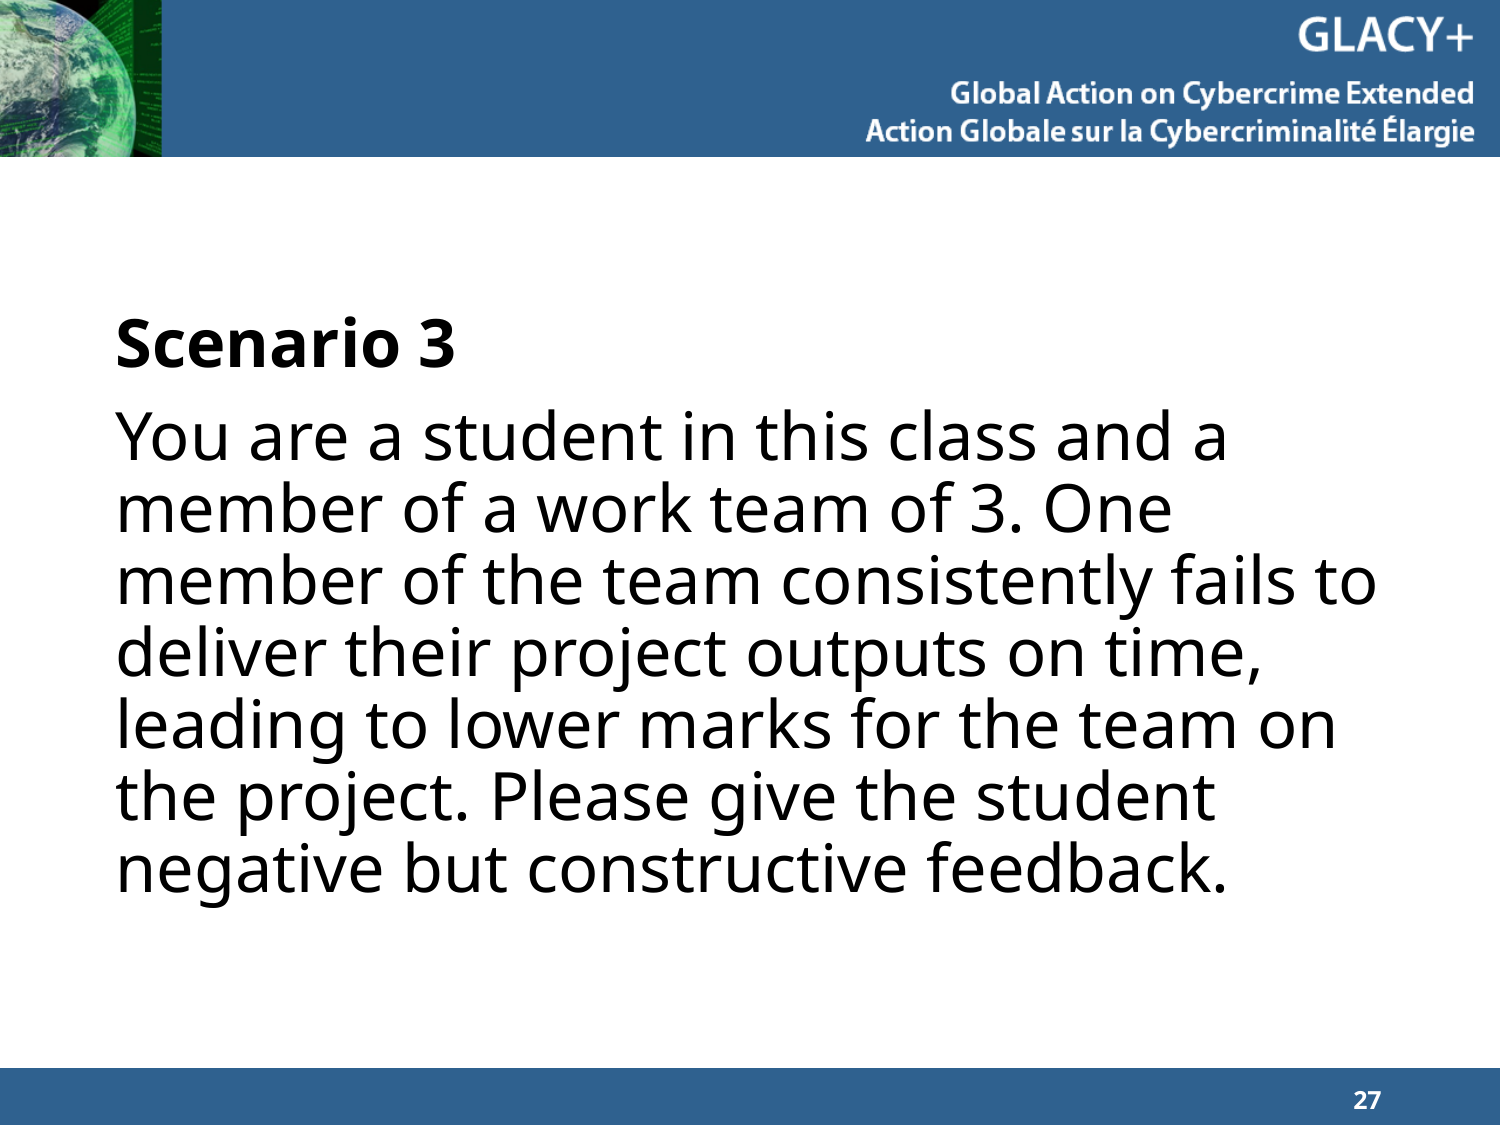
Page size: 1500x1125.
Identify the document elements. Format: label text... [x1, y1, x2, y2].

list Scenario 3 You are a student in this class and a member of a work team of 3. One member of the team consistently fails to deliver their project outputs on time, leading to lower marks for the team on the project. Please give the student negative but constructive feedback. [100, 302, 1424, 1059]
picture [0, 0, 1500, 157]
slide_number 27 [1059, 1071, 1397, 1125]
